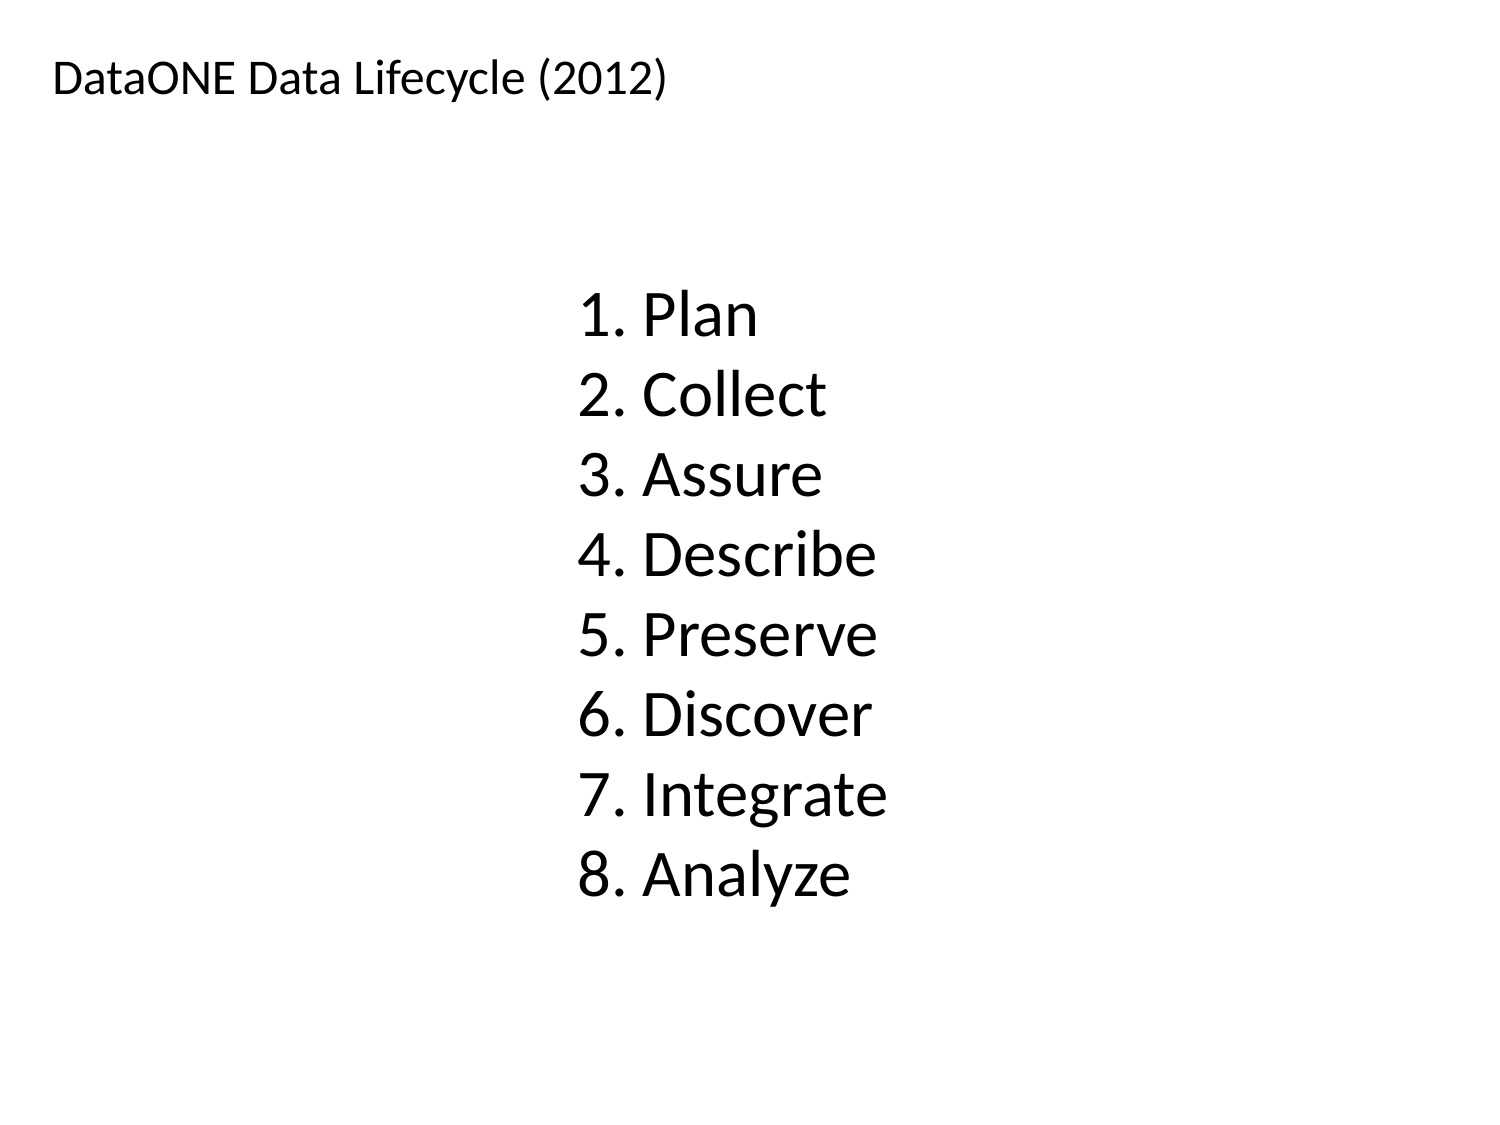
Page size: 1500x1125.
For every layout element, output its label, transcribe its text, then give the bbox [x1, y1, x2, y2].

text_box DataONE Data Lifecycle (2012) [37, 37, 744, 113]
text_box 1. Plan 2. Collect 3. Assure 4. Describe 5. Preserve 6. Discover 7. Integrate 8. Analyze [562, 262, 938, 917]
